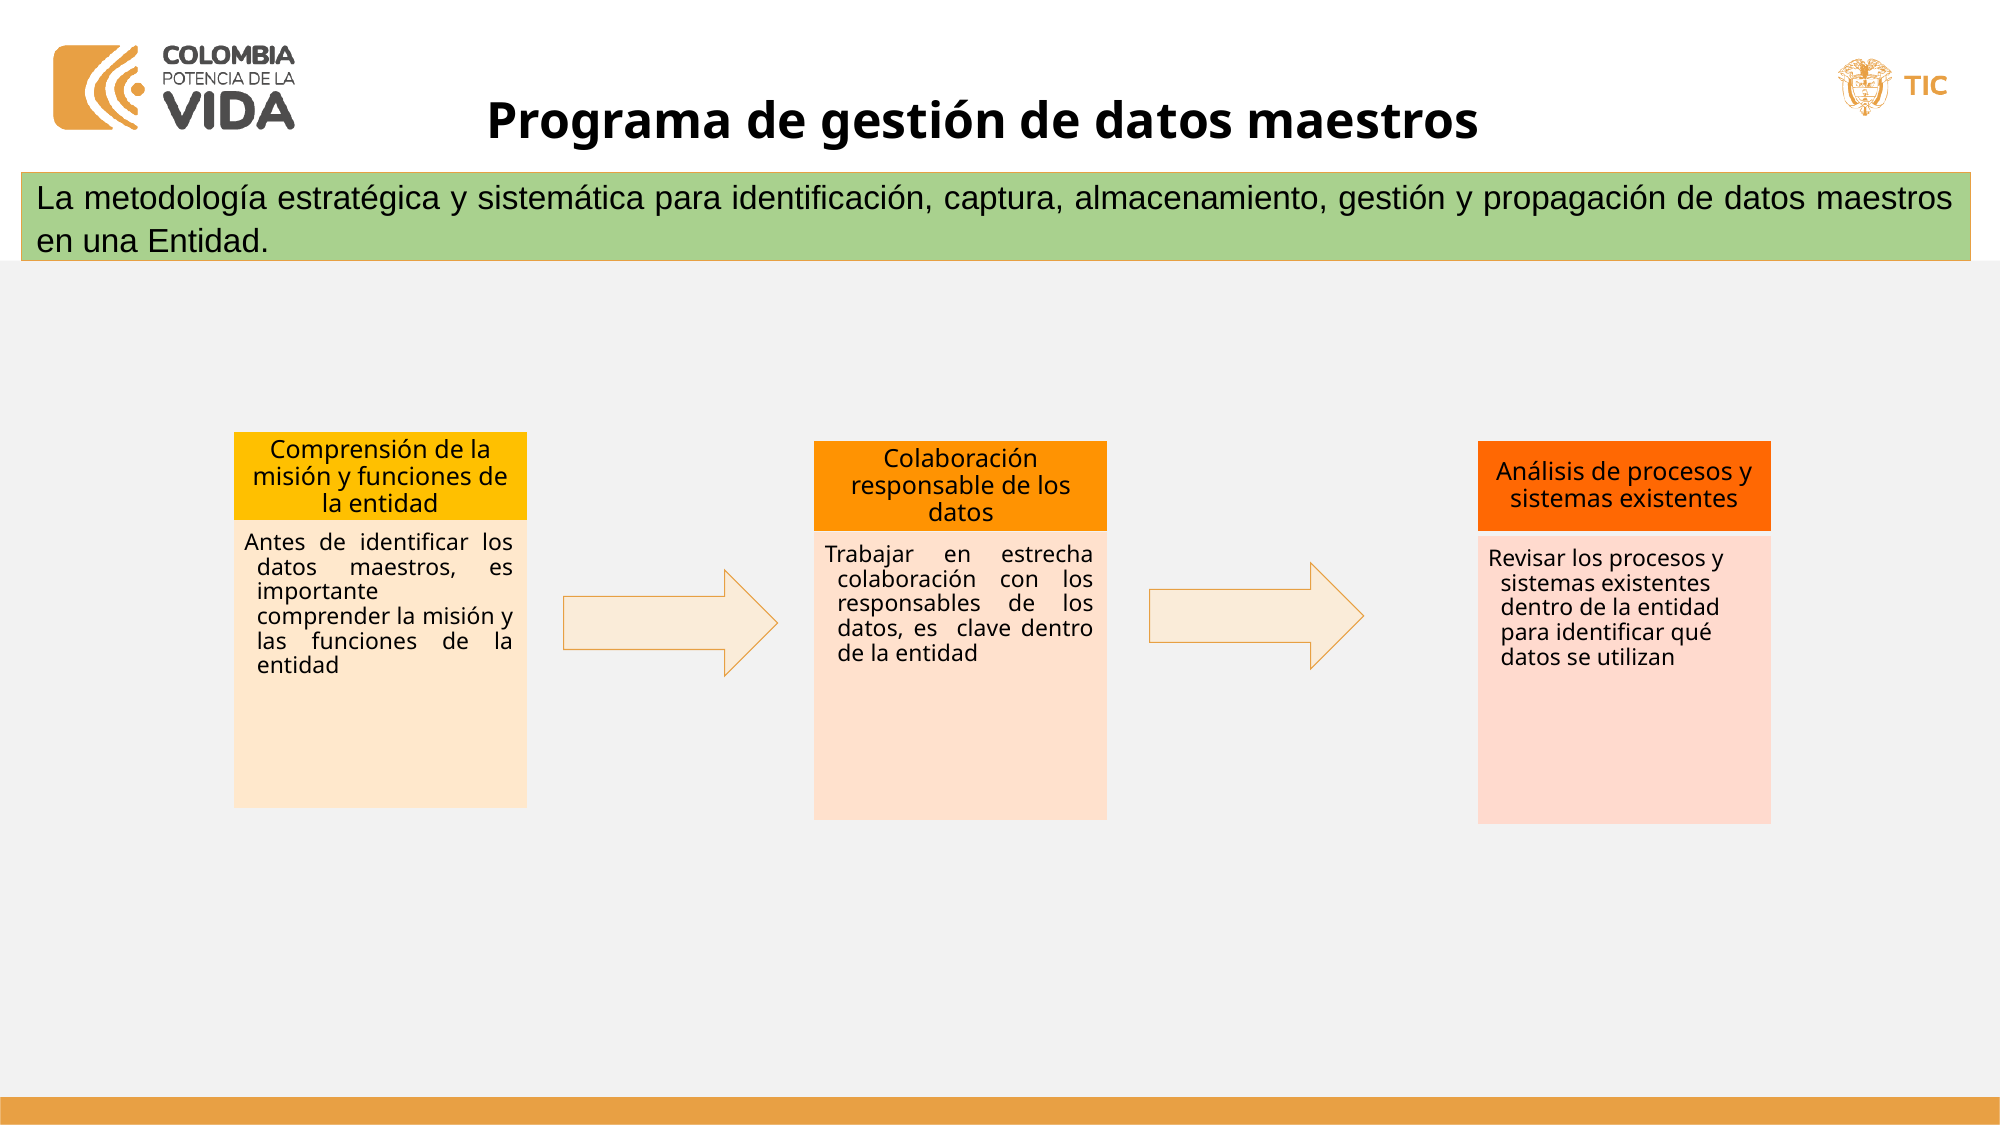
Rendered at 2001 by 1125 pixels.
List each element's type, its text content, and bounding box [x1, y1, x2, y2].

text_box Comprensión de la misión y funciones de la entidad [234, 432, 527, 520]
text_box [563, 568, 779, 678]
text_box Colaboración responsable de los datos [814, 441, 1107, 531]
text_box Programa de gestión de datos maestros [471, 81, 2000, 156]
text_box La metodología estratégica y sistemática para identificación, captura, almacenamiento, gestión y propagación de datos maestros en una Entidad. [21, 172, 1971, 261]
text_box Revisar los procesos y sistemas existentes dentro de la entidad para identificar qué datos se utilizan [1478, 536, 1771, 824]
text_box [1149, 561, 1365, 671]
picture [0, 0, 2001, 1125]
text_box Trabajar en estrecha colaboración con los responsables de los datos, es clave dentro de la entidad [814, 532, 1107, 820]
text_box Antes de identificar los datos maestros, es importante comprender la misión y las funciones de la entidad [234, 520, 527, 808]
text_box [0, 260, 2000, 1097]
text_box Análisis de procesos y sistemas existentes [1478, 441, 1771, 531]
